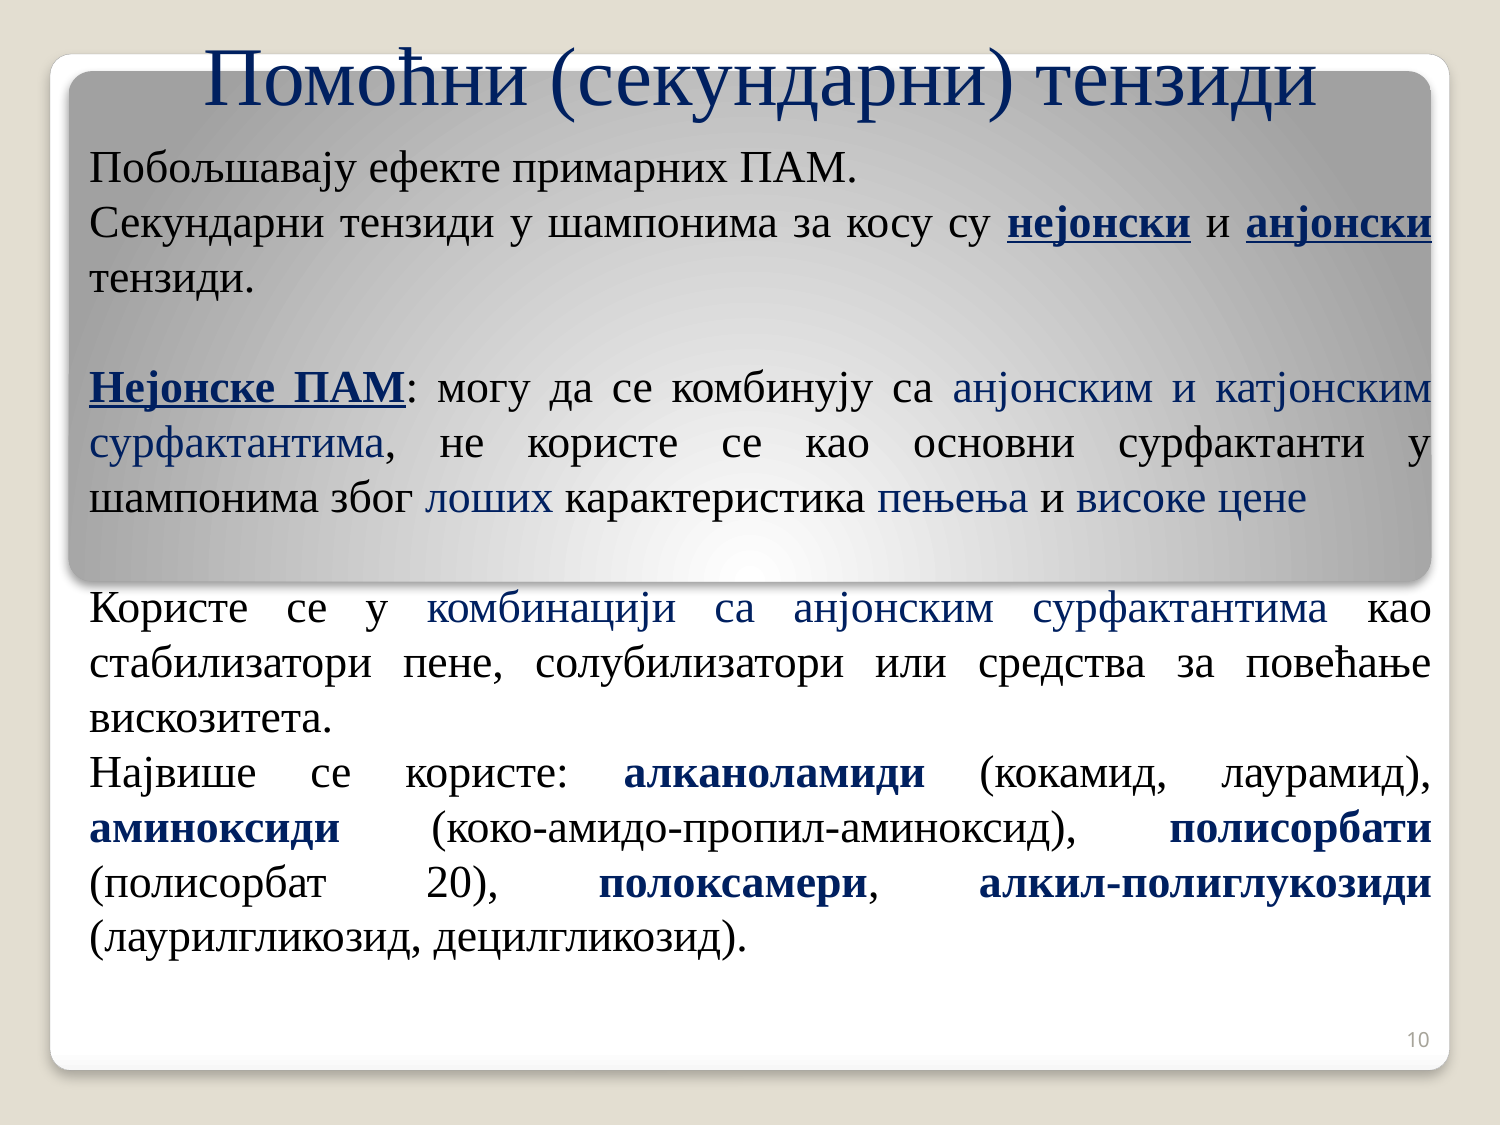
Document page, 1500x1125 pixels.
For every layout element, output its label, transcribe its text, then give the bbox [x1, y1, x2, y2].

subtitle Побољшавају ефекте примарних ПАМ. Секундарни тензиди у шампонима за косу су нејонски и анјонски тензиди. Нејонске ПАМ: могу да се комбинују са анјонским и катјонским сурфактантима, не користе се као основни сурфактанти у шампонима због лоших карактеристика пењења и високе цене Користе се у комбинацији са анјонским сурфактантима као стабилизатори пене, солубилизатори или средства за повећање вискозитета. Највише се користе: алканоламиди (кокамид, лаурамид), аминоксиди (коко-амидо-пропил-аминоксид), полисорбати (полисорбат 20), полоксамери, алкил-полиглукозиди (лаурилгликозид, децилгликозид). [53, 137, 1447, 1094]
title Помоћни (секундарни) тензиди [123, 0, 1399, 130]
slide_number 10 [1369, 1002, 1445, 1063]
